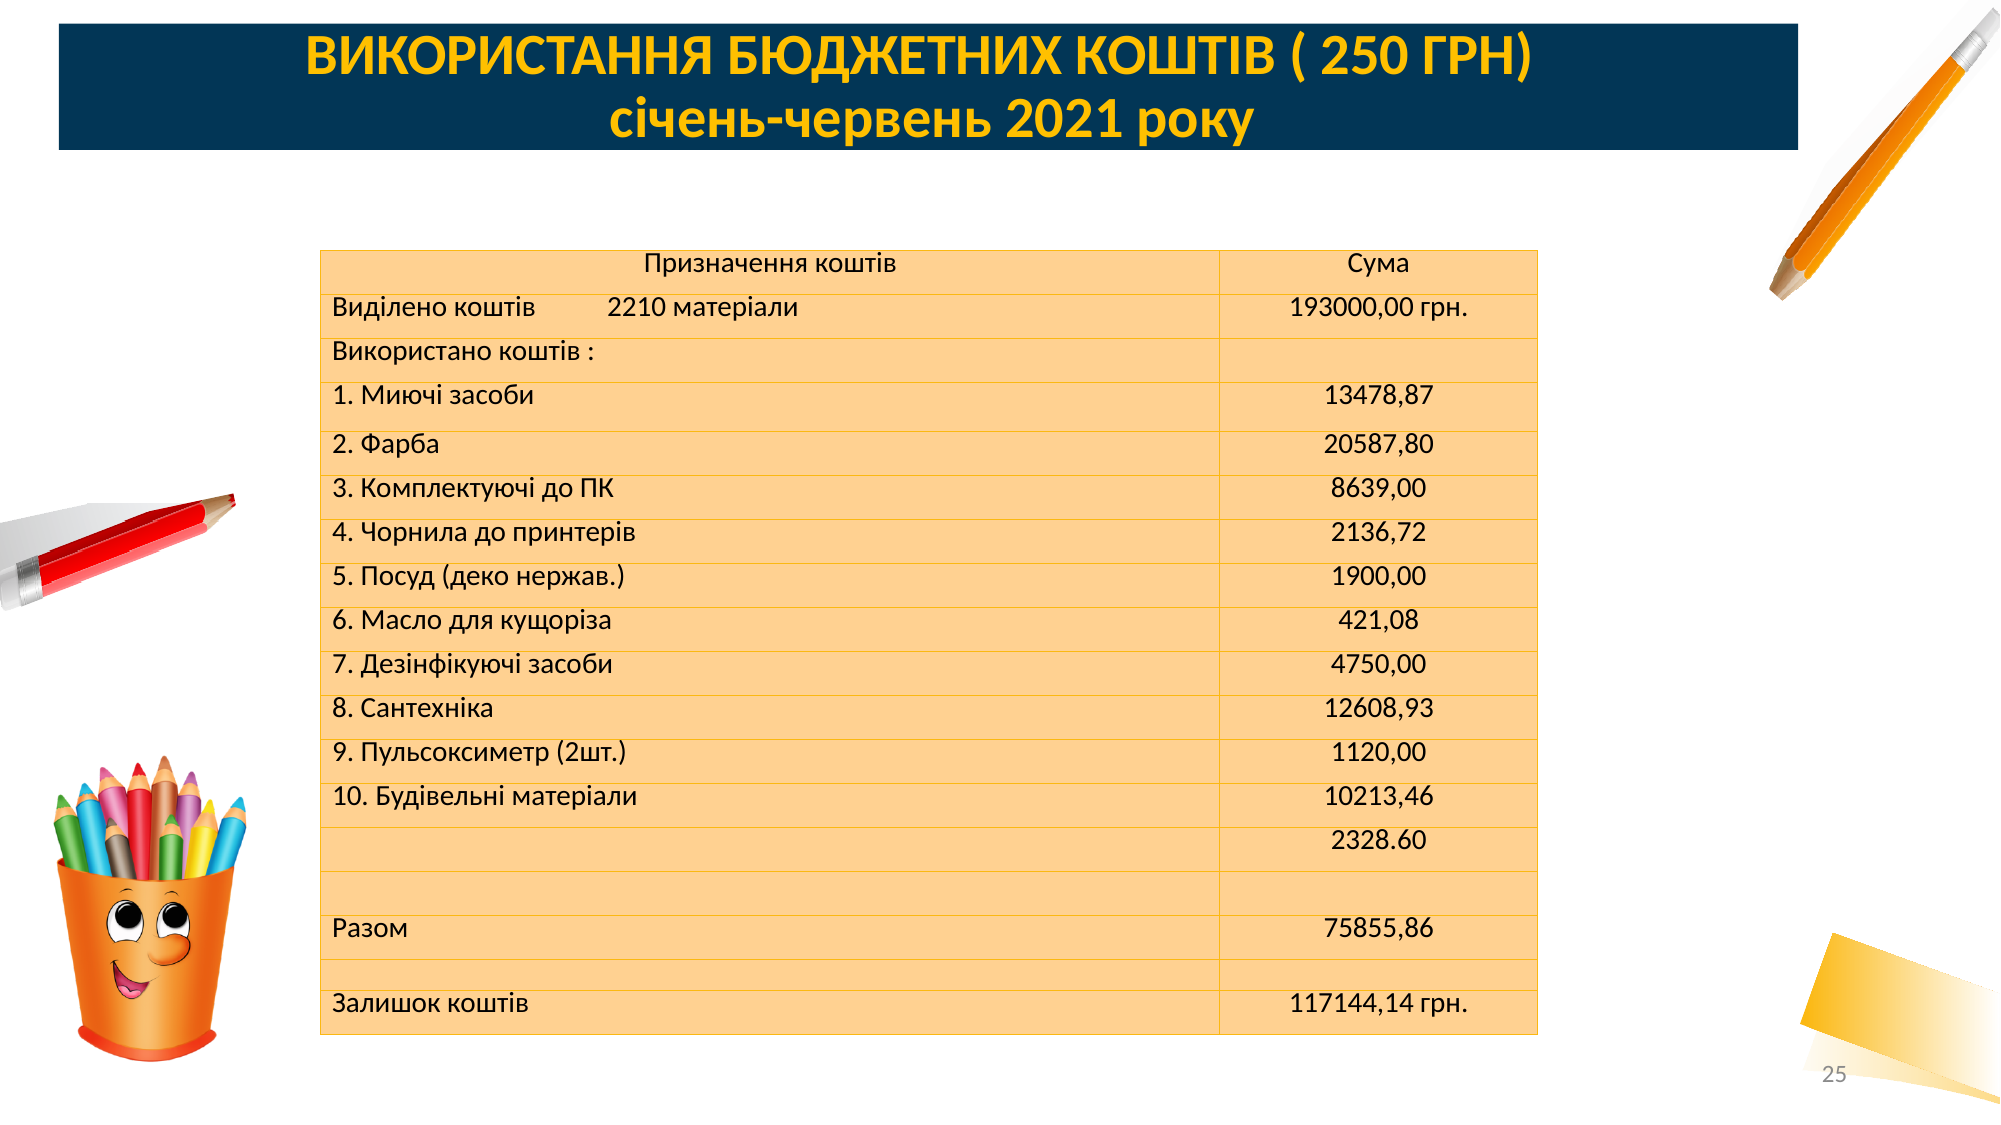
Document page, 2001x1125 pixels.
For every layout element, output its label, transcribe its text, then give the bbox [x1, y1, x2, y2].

table_cell 421,08 [1220, 608, 1537, 651]
table_cell 13478,87 [1220, 383, 1537, 431]
table_cell 5. Посуд (деко нержав.) [321, 564, 1219, 607]
table_cell Виділено коштів 2210 матеріали [321, 295, 1219, 338]
table_header Сума [1220, 251, 1537, 294]
table_cell 10. Будівельні матеріали [321, 784, 1219, 827]
picture [0, 493, 248, 613]
table_cell [321, 828, 1219, 871]
table_cell 1. Миючі засоби [321, 383, 1219, 431]
picture [1755, 0, 2000, 322]
table_cell 4750,00 [1220, 652, 1537, 695]
picture [47, 754, 252, 1071]
table_cell 10213,46 [1220, 784, 1537, 827]
table_cell 6. Масло для кущоріза [321, 608, 1219, 651]
table_cell [321, 872, 1219, 915]
table_cell 75855,86 [1220, 916, 1537, 959]
title ВИКОРИСТАННЯ БЮДЖЕТНИХ КОШТІВ ( 250 ГРН) січень-червень 2021 року [58, 23, 1799, 150]
table_cell 2328.60 [1220, 828, 1537, 871]
table_cell 12608,93 [1220, 696, 1537, 739]
table_cell 8. Сантехніка [321, 696, 1219, 739]
table_cell [1220, 872, 1537, 915]
table_cell 8639,00 [1220, 476, 1537, 519]
table_cell Залишок коштів [321, 991, 1219, 1034]
table_cell 20587,80 [1220, 432, 1537, 475]
table_cell [1220, 339, 1537, 382]
table_cell 1120,00 [1220, 740, 1537, 783]
table_cell 9. Пульсоксиметр (2шт.) [321, 740, 1219, 783]
table_cell 4. Чорнила до принтерів [321, 520, 1219, 563]
table_cell Разом [321, 916, 1219, 959]
table_cell 117144,14 грн. [1220, 991, 1537, 1034]
table_cell 7. Дезінфікуючі засоби [321, 652, 1219, 695]
slide_number 25 [1412, 1042, 1863, 1103]
table_cell Використано коштів : [321, 339, 1219, 382]
table_cell 1900,00 [1220, 564, 1537, 607]
table_cell 3. Комплектуючі до ПК [321, 476, 1219, 519]
table_cell 2136,72 [1220, 520, 1537, 563]
table_header Призначення коштів [321, 251, 1219, 294]
table_cell 193000,00 грн. [1220, 295, 1537, 338]
table_cell [1220, 960, 1537, 990]
table_cell [321, 960, 1219, 990]
table_cell 2. Фарба [321, 432, 1219, 475]
